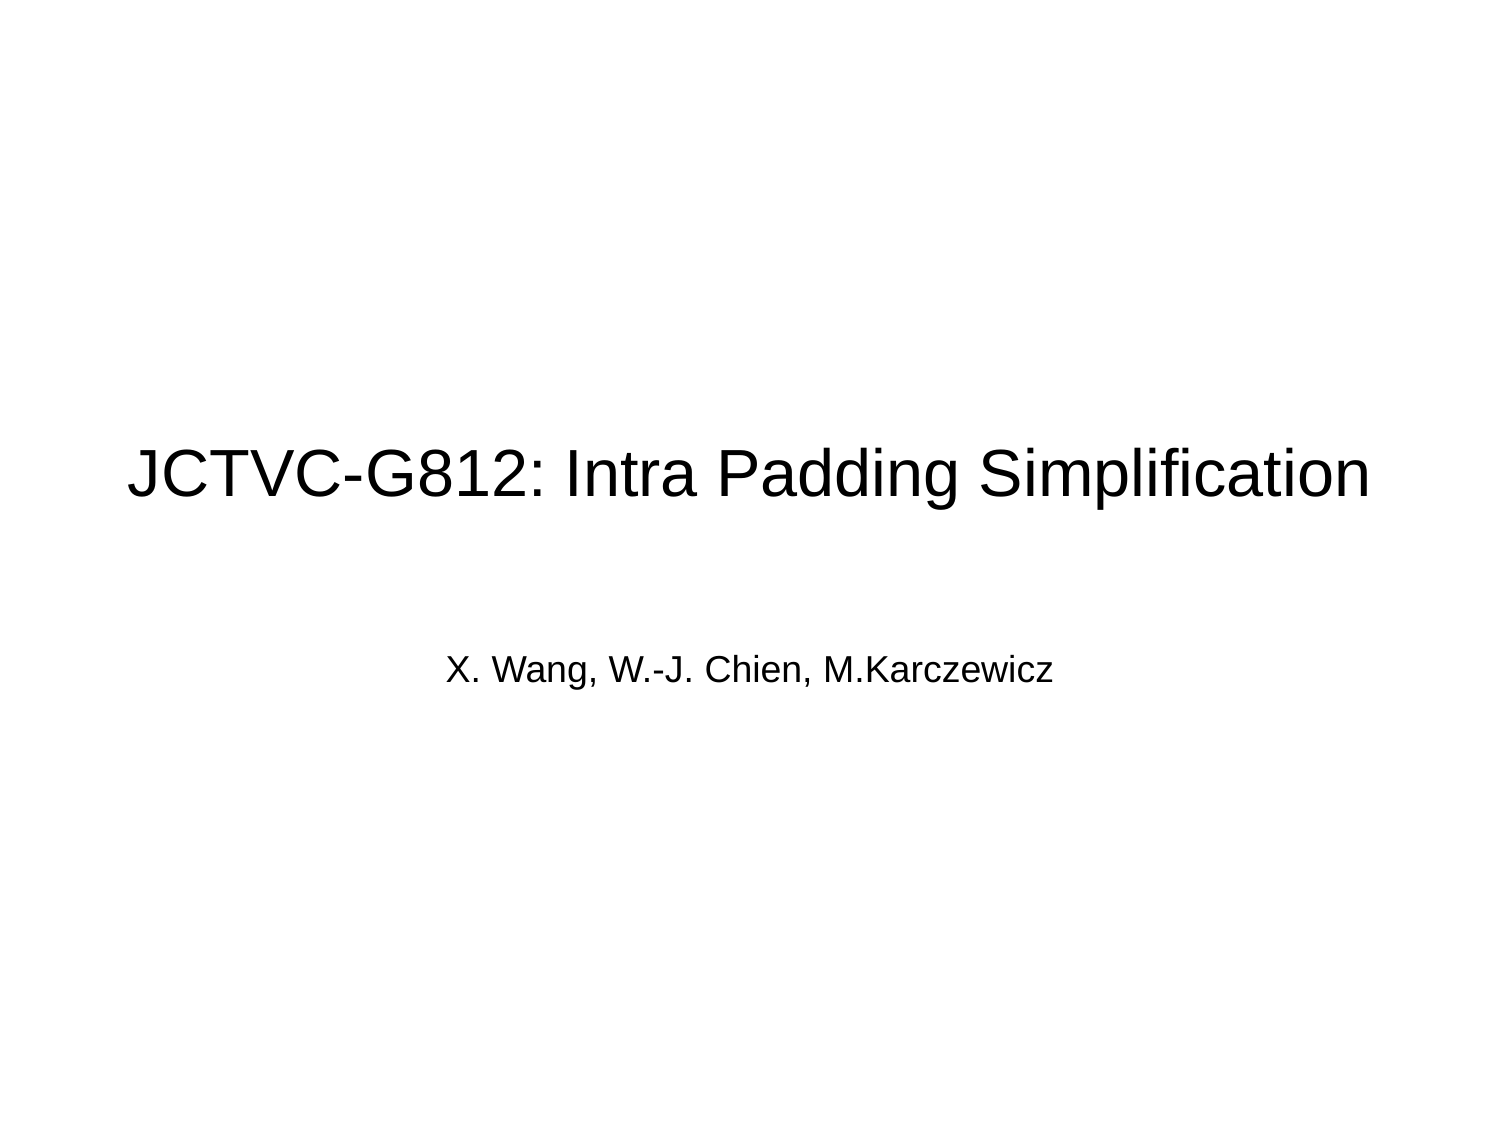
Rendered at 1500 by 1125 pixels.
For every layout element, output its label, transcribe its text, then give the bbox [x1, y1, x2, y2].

subtitle X. Wang, W.-J. Chien, M.Karczewicz [224, 637, 1276, 926]
title JCTVC-G812: Intra Padding Simplification [112, 349, 1388, 591]
